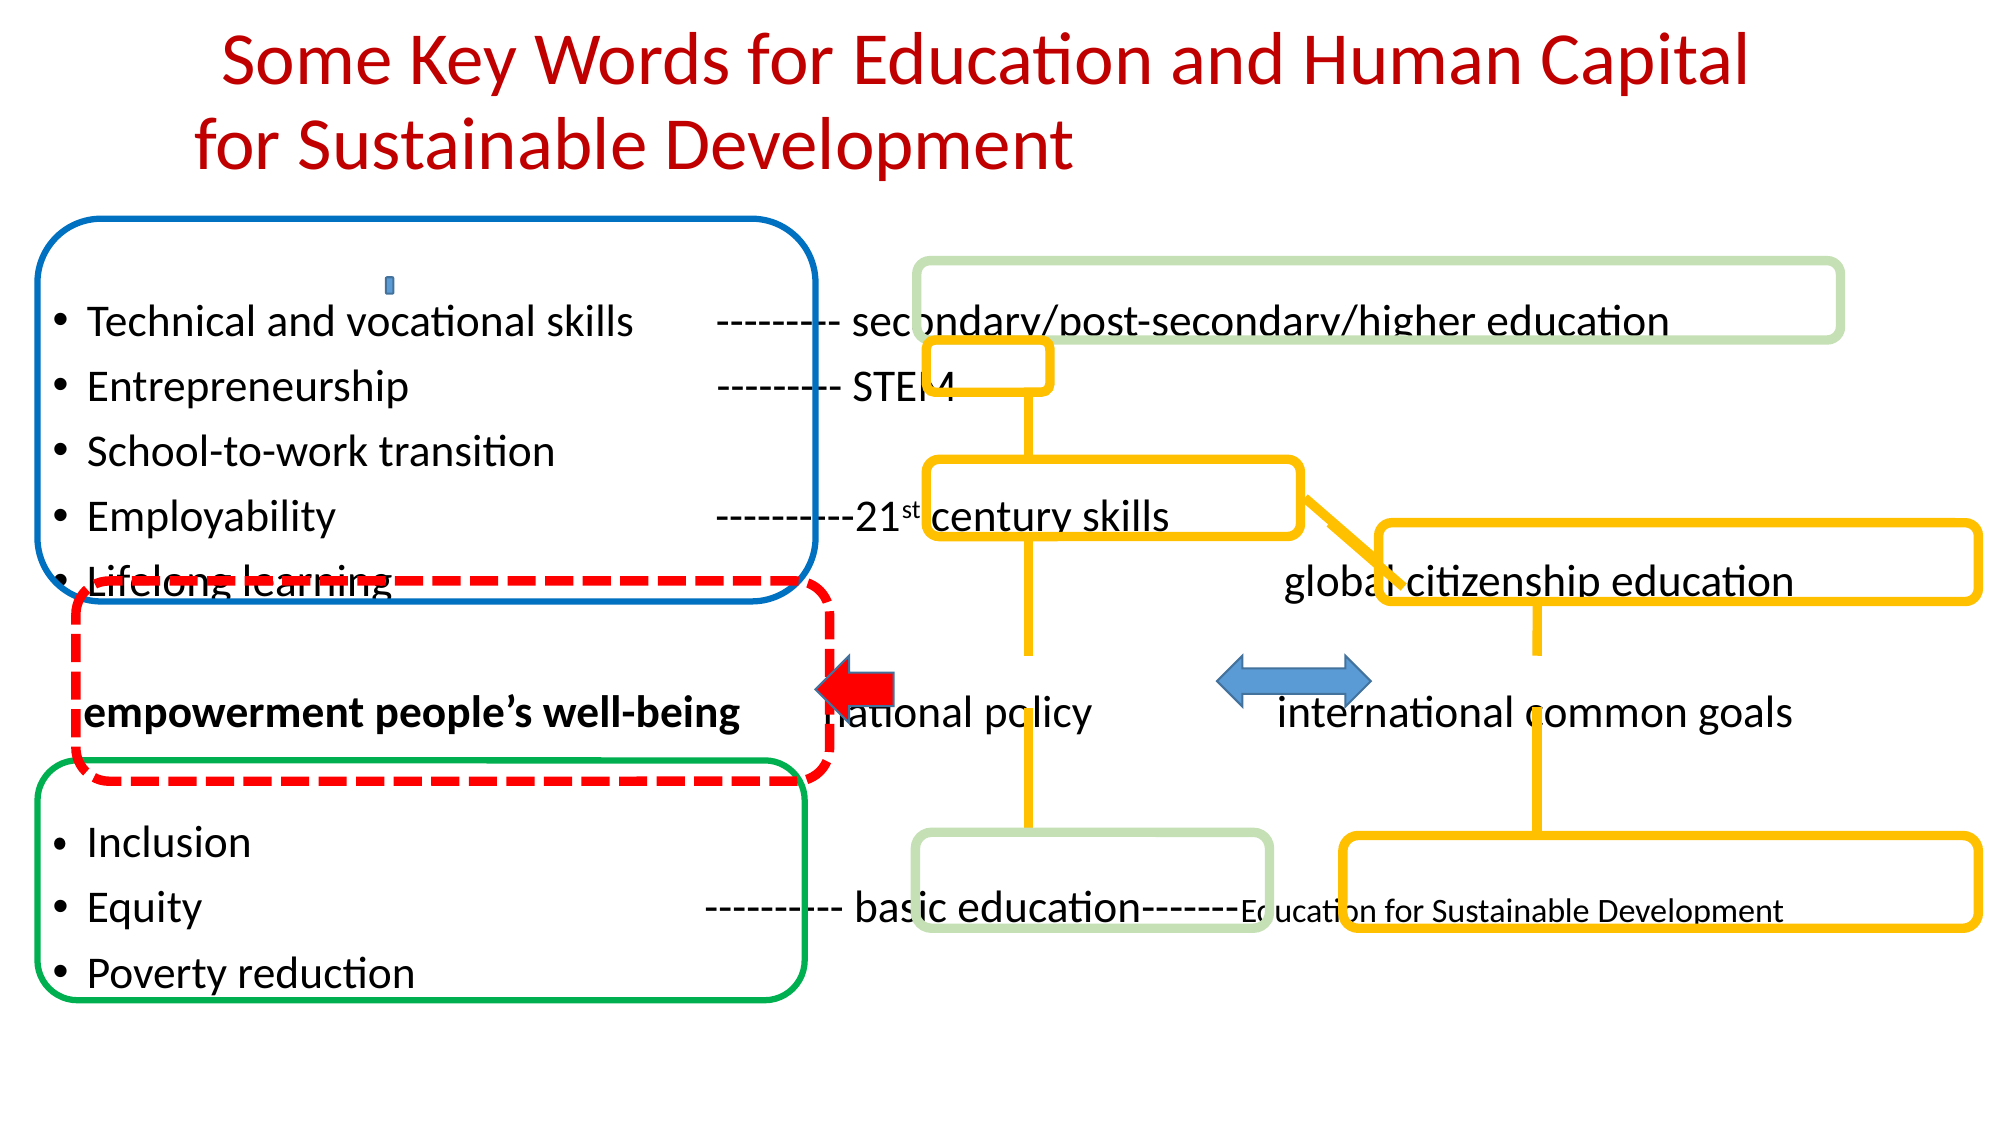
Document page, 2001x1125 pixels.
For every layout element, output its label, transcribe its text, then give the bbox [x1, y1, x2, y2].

text_box [925, 339, 1052, 394]
text_box [925, 458, 1302, 538]
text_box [1304, 497, 1379, 563]
list Technical and vocational skills --------- secondary/post-secondary/higher education Entrepreneurship --------- STEM School-to-work transition Employability ----------21st century skills Lifelong learning global citizenship education empowerment people’s well-being national policy international common goals ・ Inclusion Equity ---------- basic education-------Education for Sustainable Development Poverty reduction [37, 218, 1979, 1014]
text_box [915, 259, 1842, 342]
text_box [1215, 653, 1373, 710]
title Some Key Words for Education and Human Capital for Sustainable Development [111, 0, 1837, 205]
text_box [36, 759, 806, 1002]
text_box [814, 653, 895, 726]
text_box [1341, 834, 1980, 930]
text_box [1377, 521, 1980, 603]
text_box [36, 217, 817, 599]
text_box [1329, 522, 1404, 588]
text_box [74, 579, 831, 783]
text_box [914, 831, 1271, 930]
